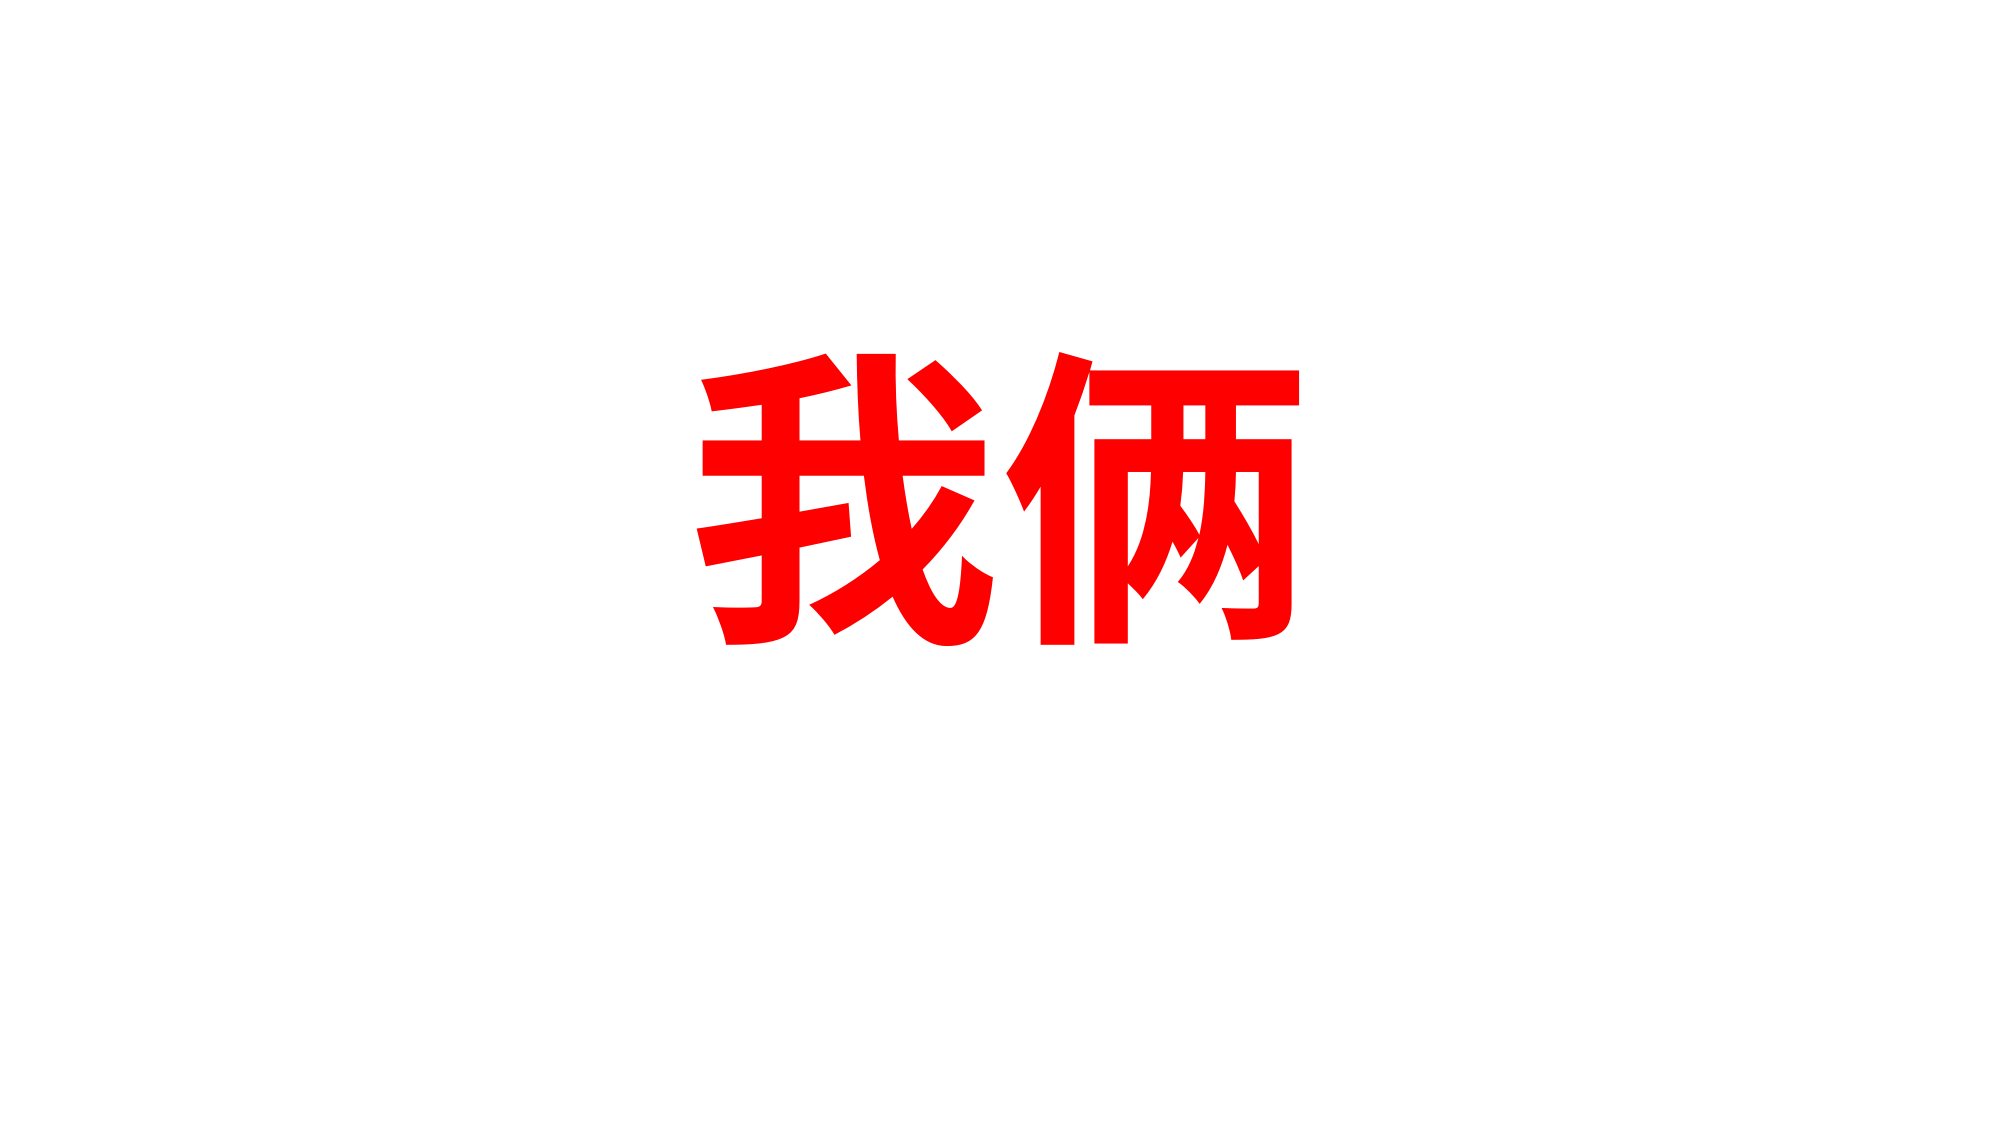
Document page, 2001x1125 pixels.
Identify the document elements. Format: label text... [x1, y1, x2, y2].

text_box 我俩 [0, 297, 2000, 688]
